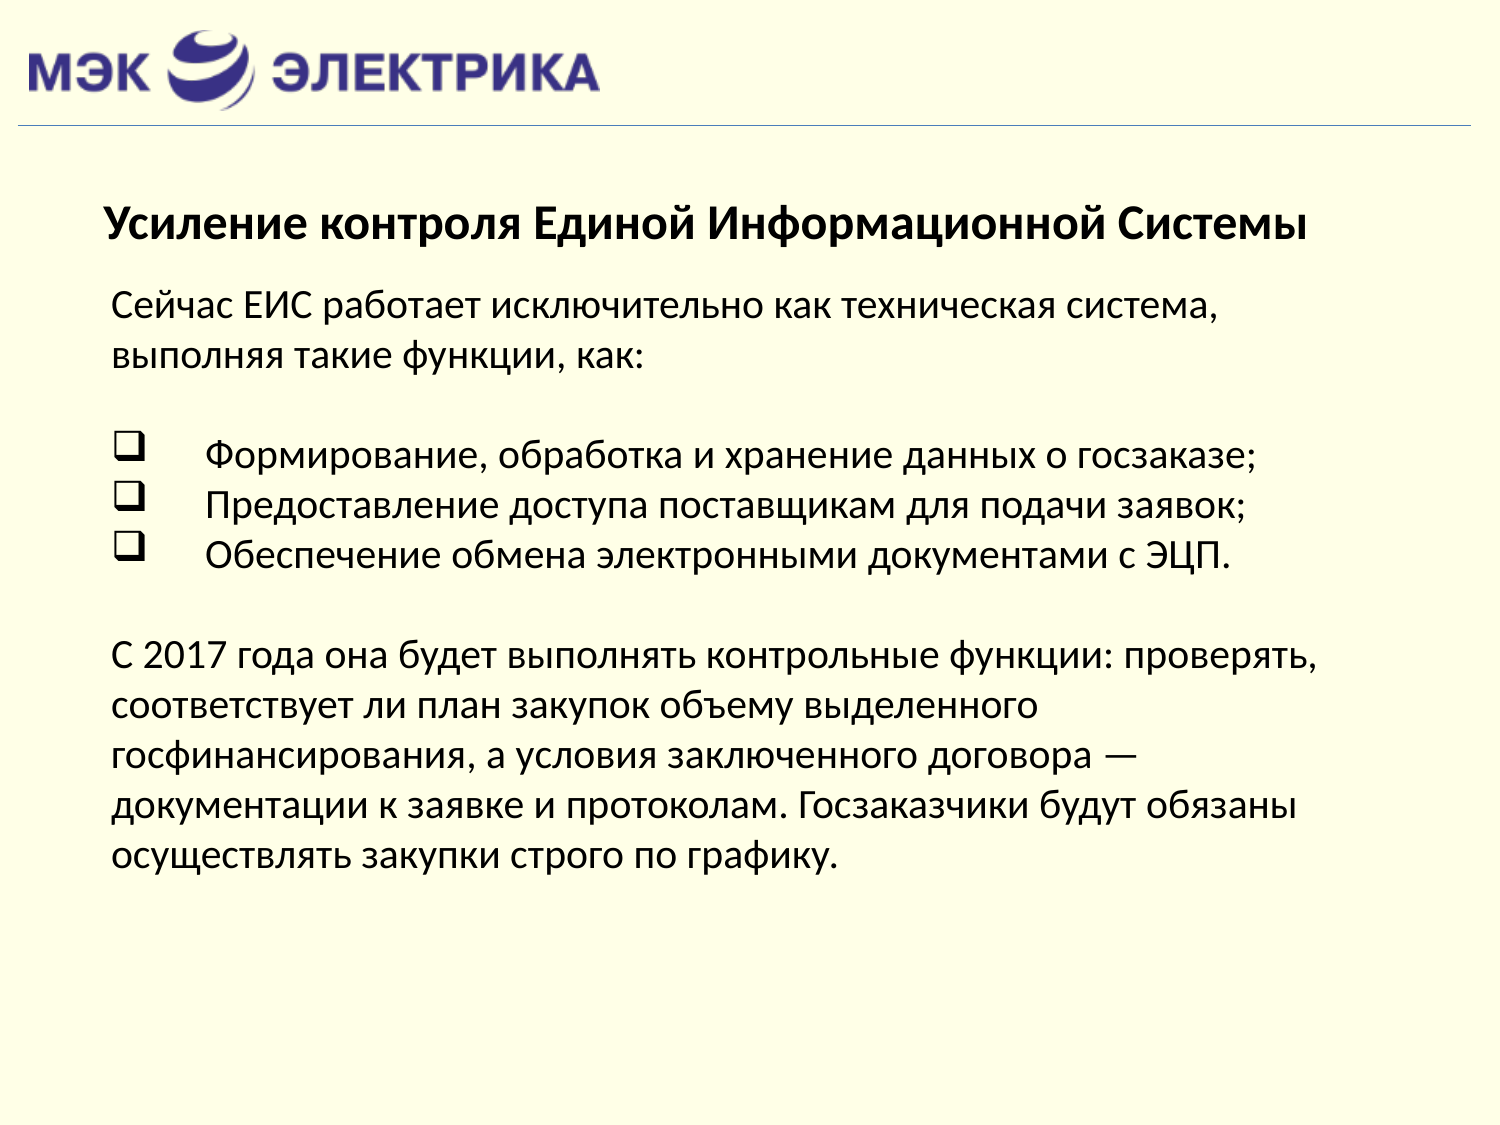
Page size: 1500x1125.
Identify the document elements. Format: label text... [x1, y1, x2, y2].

text_box Усиление контроля Единой Информационной Системы [88, 152, 1424, 258]
picture [29, 30, 600, 112]
text_box Сейчас ЕИС работает исключительно как техническая система, выполняя такие функции, как: Формирование, обработка и хранение данных о госзаказе; Предоставление доступа поставщикам для подачи заявок; Обеспечение обмена электронными документами с ЭЦП. С 2017 года она будет выполнять контрольные функции: проверять, соответствует ли план закупок объему выделенного госфинансирования, а условия заключенного договора — документации к заявке и протоколам. Госзаказчики будут обязаны осуществлять закупки строго по графику. [96, 269, 1388, 885]
